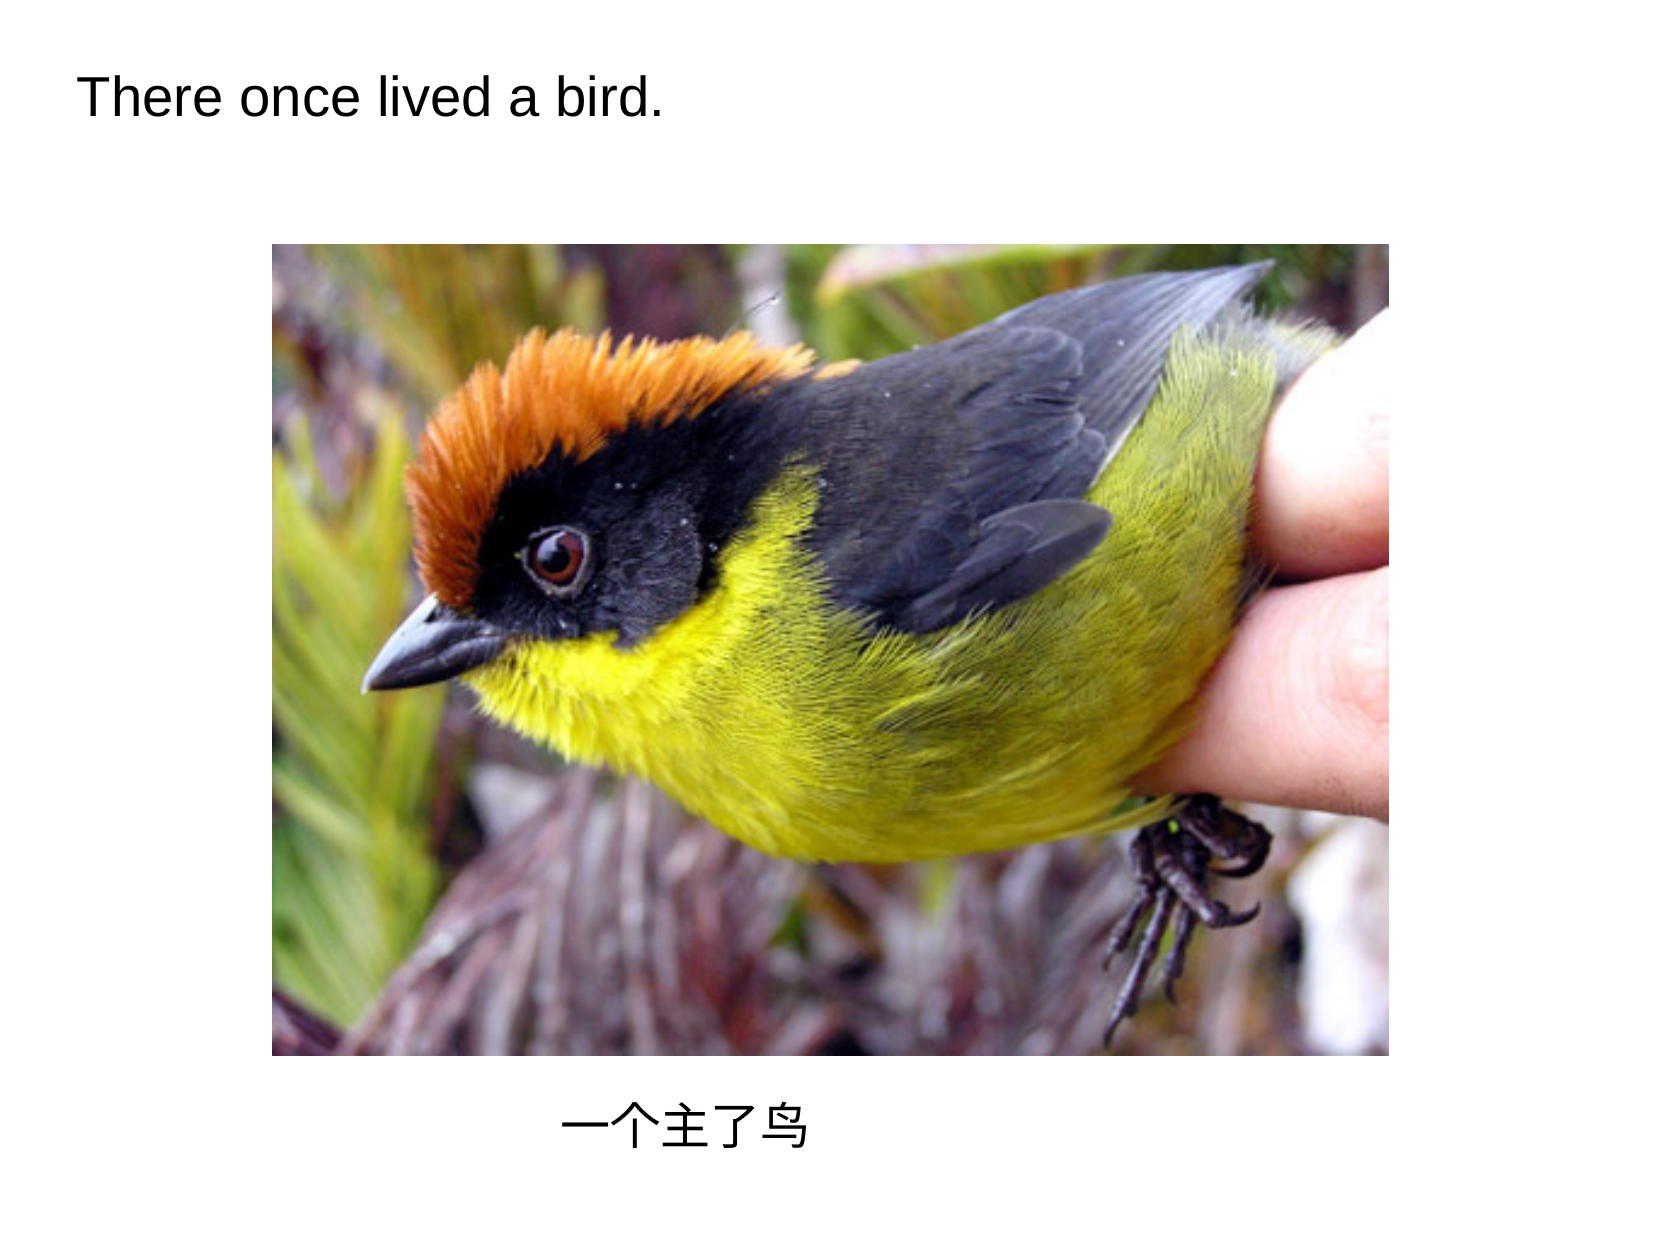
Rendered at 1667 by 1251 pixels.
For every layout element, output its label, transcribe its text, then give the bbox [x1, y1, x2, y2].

text_box 一个主了鸟 [545, 1087, 871, 1163]
picture [271, 243, 1390, 1056]
text_box There once lived a bird. [76, 64, 1615, 129]
